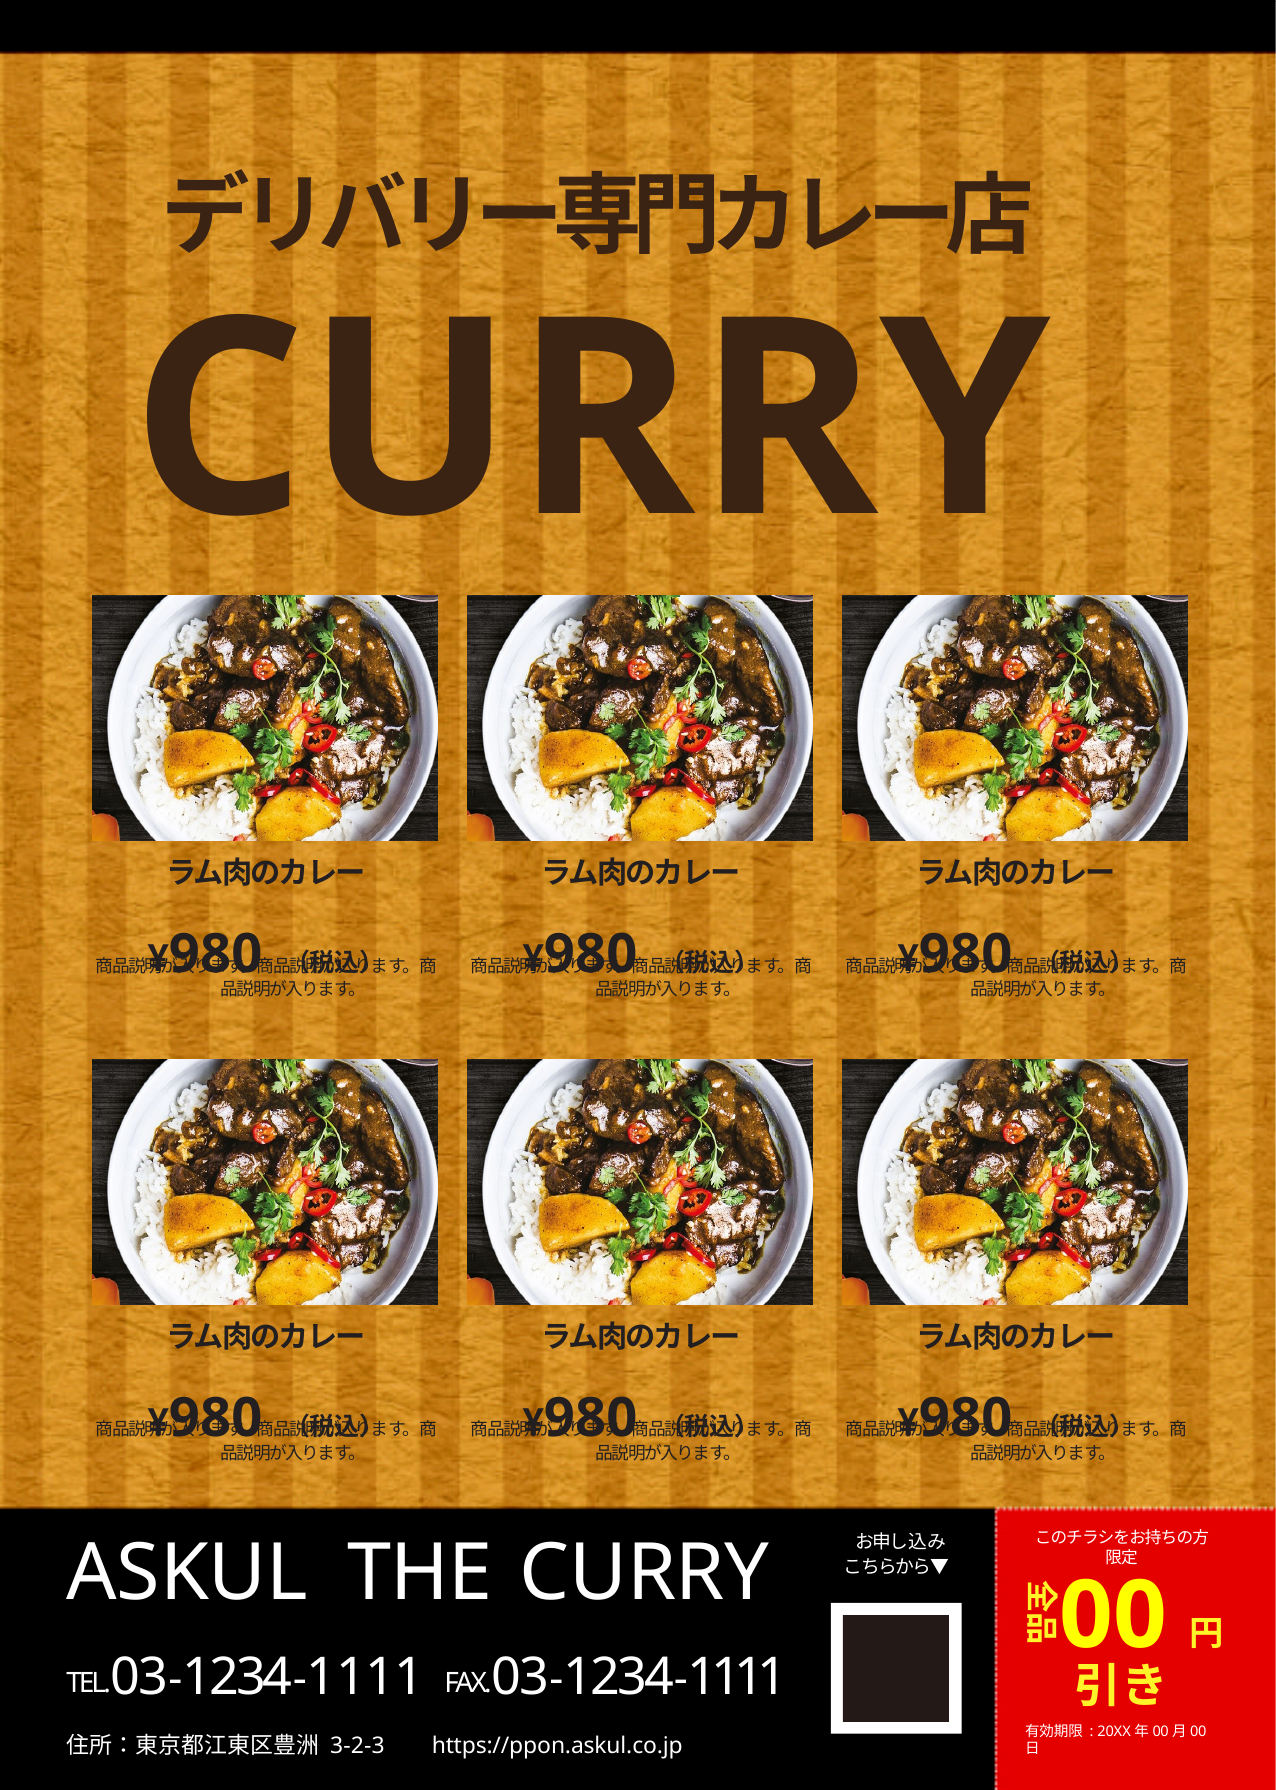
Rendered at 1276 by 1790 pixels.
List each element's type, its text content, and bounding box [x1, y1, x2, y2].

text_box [841, 595, 1189, 998]
text_box 00 [1044, 1545, 1202, 1674]
text_box このチラシをお持ちの方限定 [1029, 1524, 1213, 1567]
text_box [830, 1525, 963, 1734]
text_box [466, 1058, 814, 1461]
text_box 全品 [1025, 1577, 1044, 1648]
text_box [91, 1058, 439, 1461]
picture [0, 0, 1276, 1790]
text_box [466, 595, 814, 998]
text_box 引き [1043, 1652, 1198, 1712]
text_box 有効期限 : 20XX年00月00日 [1022, 1719, 1220, 1757]
text_box 円 [1202, 1608, 1225, 1653]
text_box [91, 595, 439, 998]
title CURRY [129, 236, 1142, 569]
text_box デリバリー専門カレー店 [159, 154, 1129, 236]
text_box ASKUL THE CURRY TEL.03-1234-1111 FAX.03-1234-1111 住所：東京都江東区豊洲 3-2-3 https://ppon.askul.co.jp [64, 1513, 800, 1759]
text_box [841, 1058, 1189, 1461]
